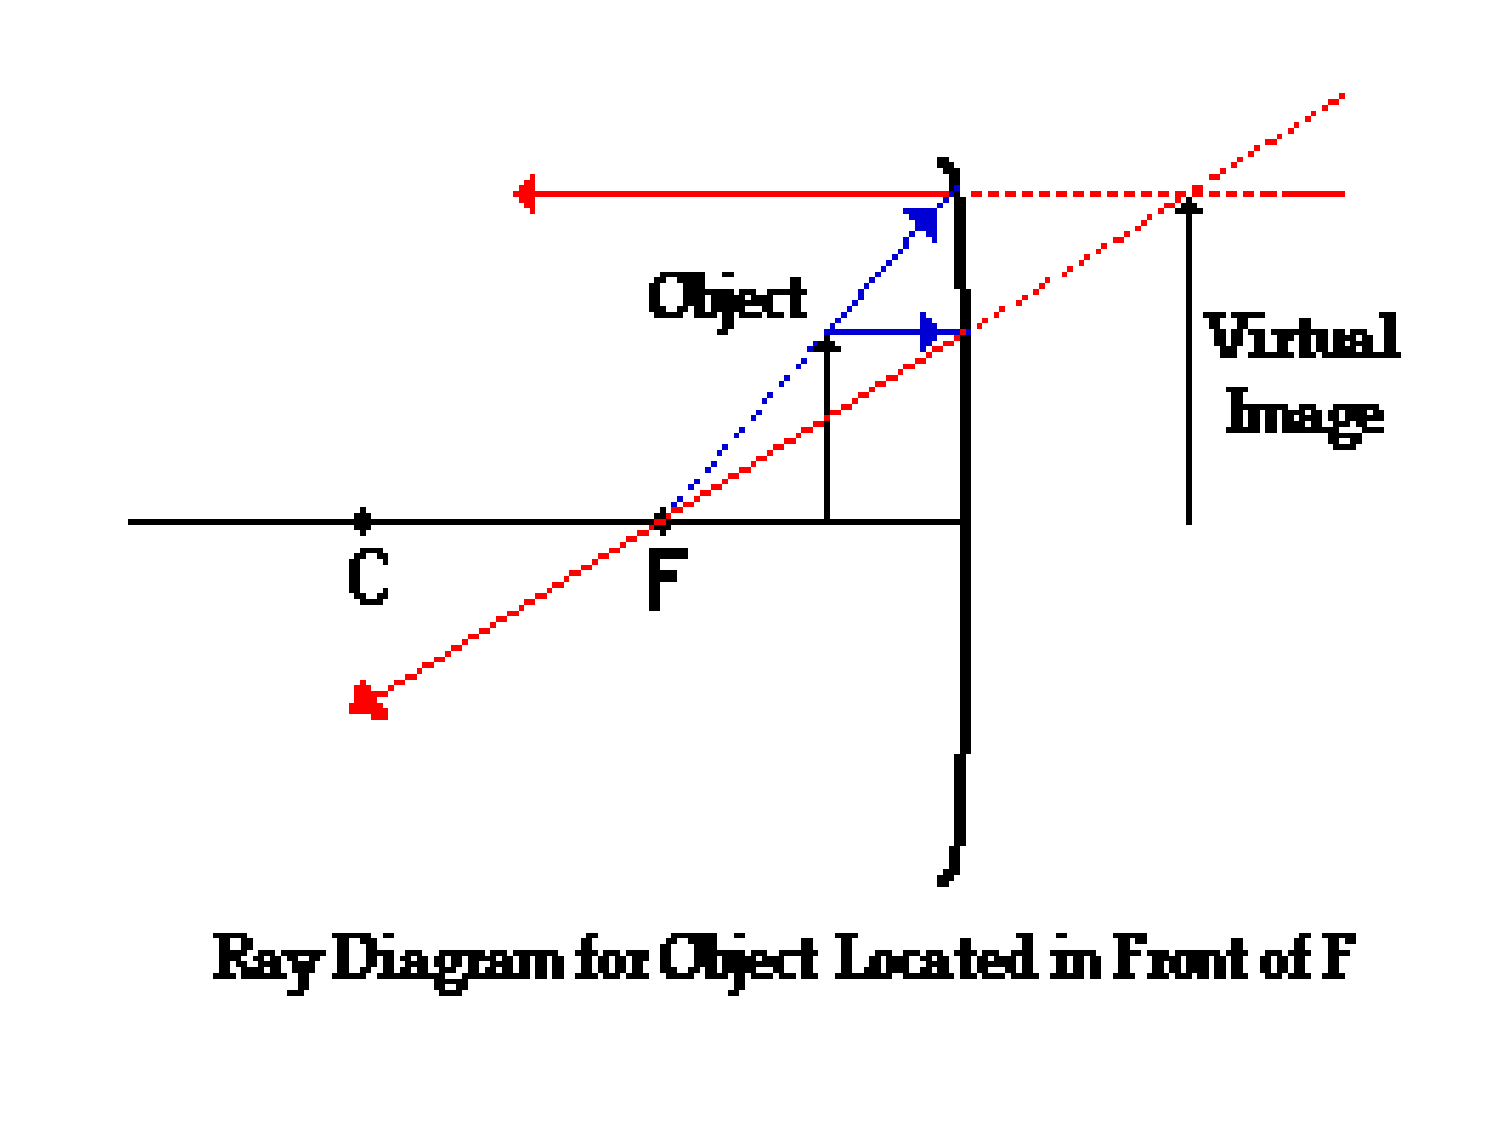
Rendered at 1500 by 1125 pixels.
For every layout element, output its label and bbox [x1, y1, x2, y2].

picture [89, 71, 1413, 1026]
